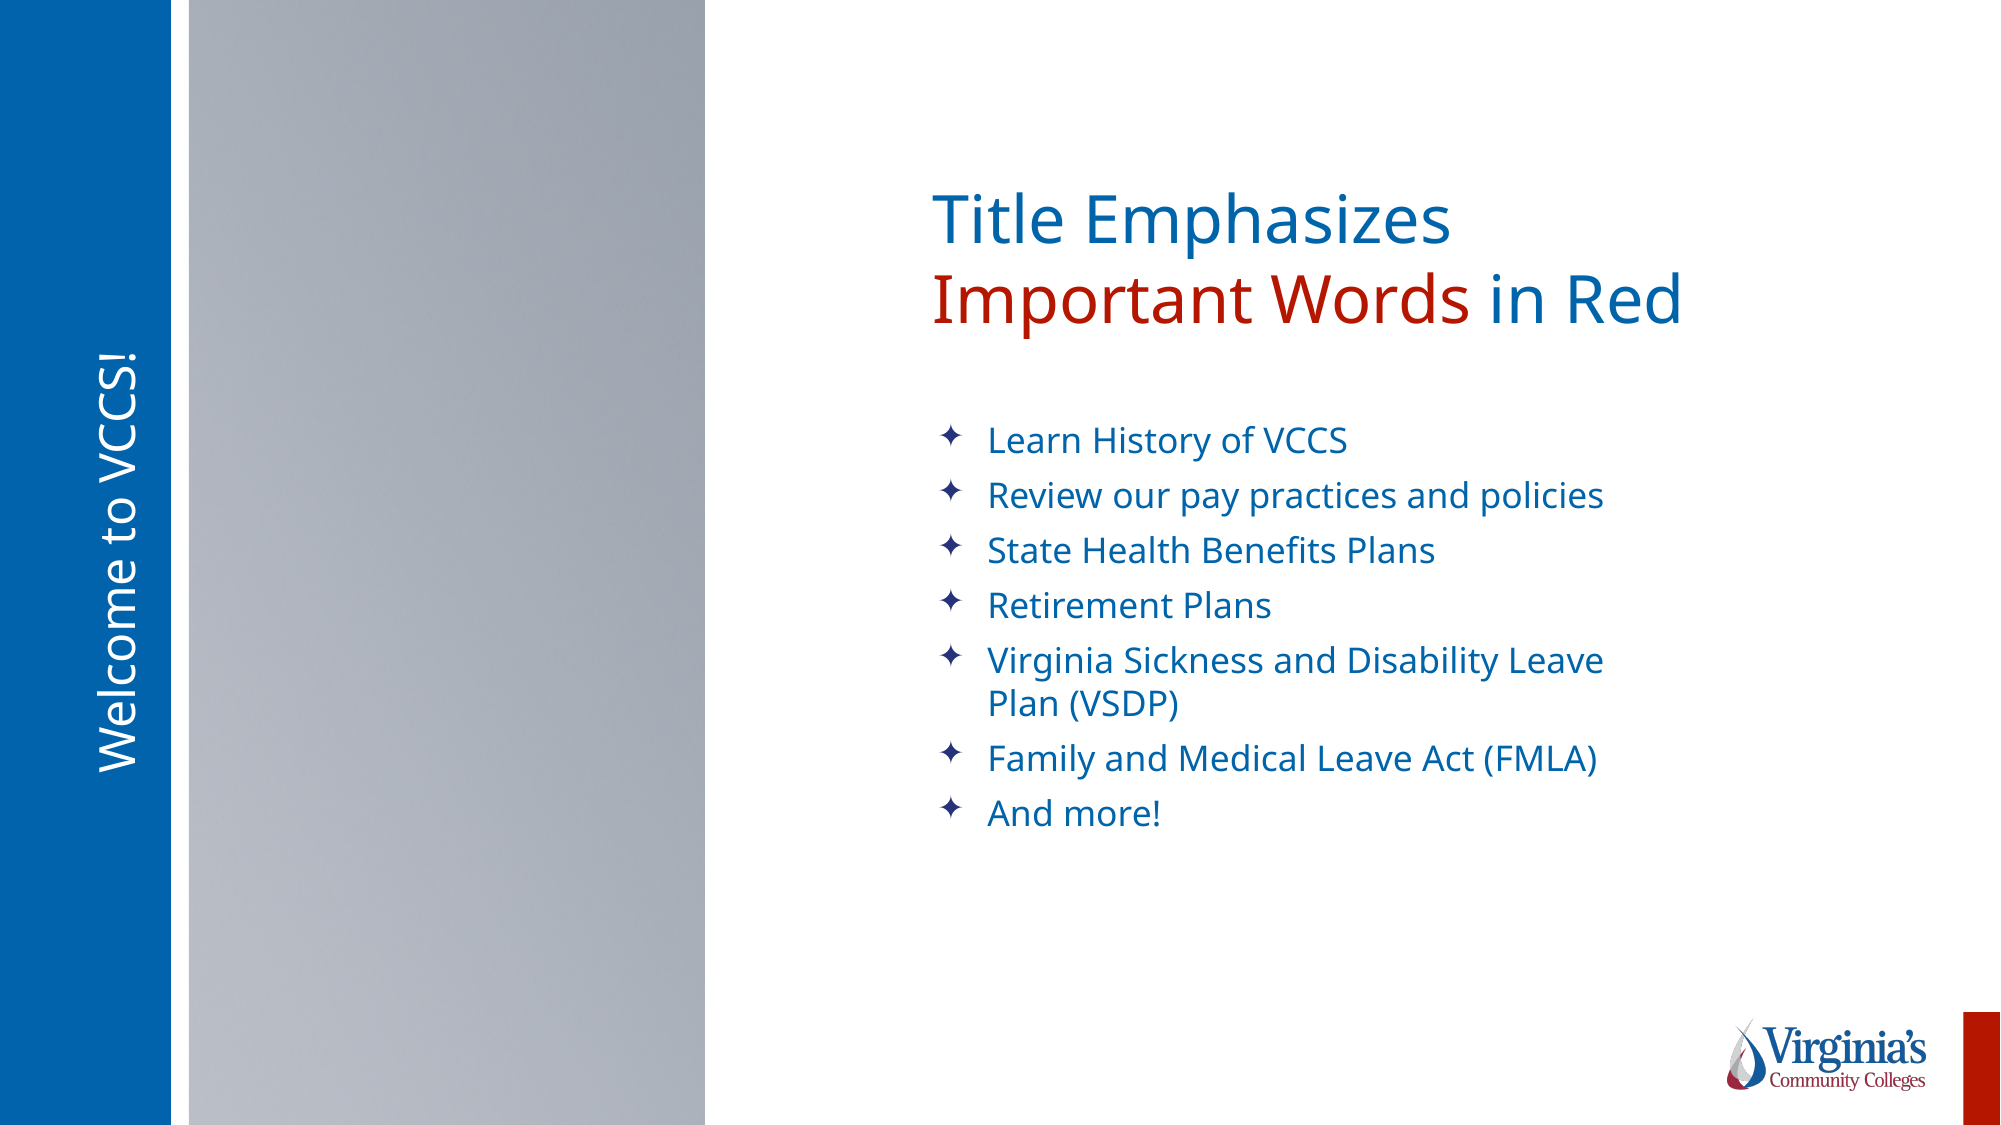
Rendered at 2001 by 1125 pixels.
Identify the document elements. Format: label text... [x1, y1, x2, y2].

list Learn History of VCCS Review our pay practices and policies State Health Benefits Plans Retirement Plans Virginia Sickness and Disability Leave Plan (VSDP) Family and Medical Leave Act (FMLA) And more! [929, 410, 1614, 885]
list Title Emphasizes Important Words in Red [924, 169, 1777, 340]
list Welcome to VCCS! [47, 281, 124, 844]
picture [1727, 1017, 1926, 1091]
picture [188, 0, 706, 1125]
